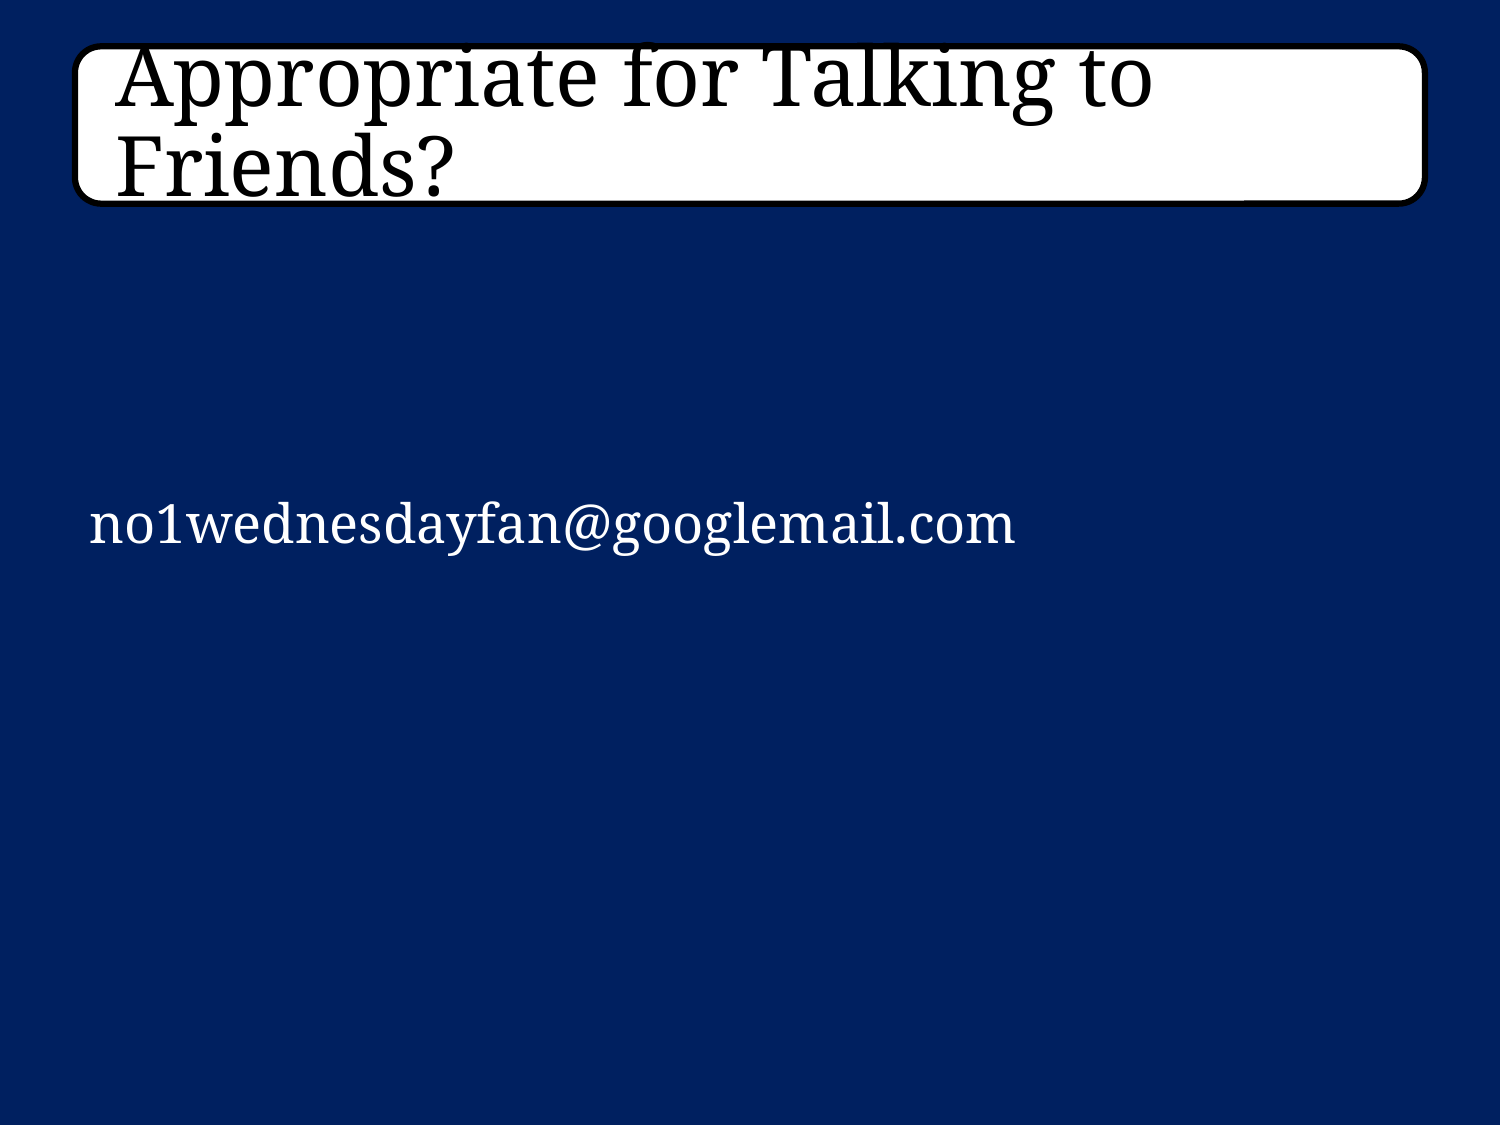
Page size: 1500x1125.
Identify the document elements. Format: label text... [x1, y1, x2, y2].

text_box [78, 28, 1424, 224]
list no1wednesdayfan@googlemail.com [75, 249, 1425, 1000]
